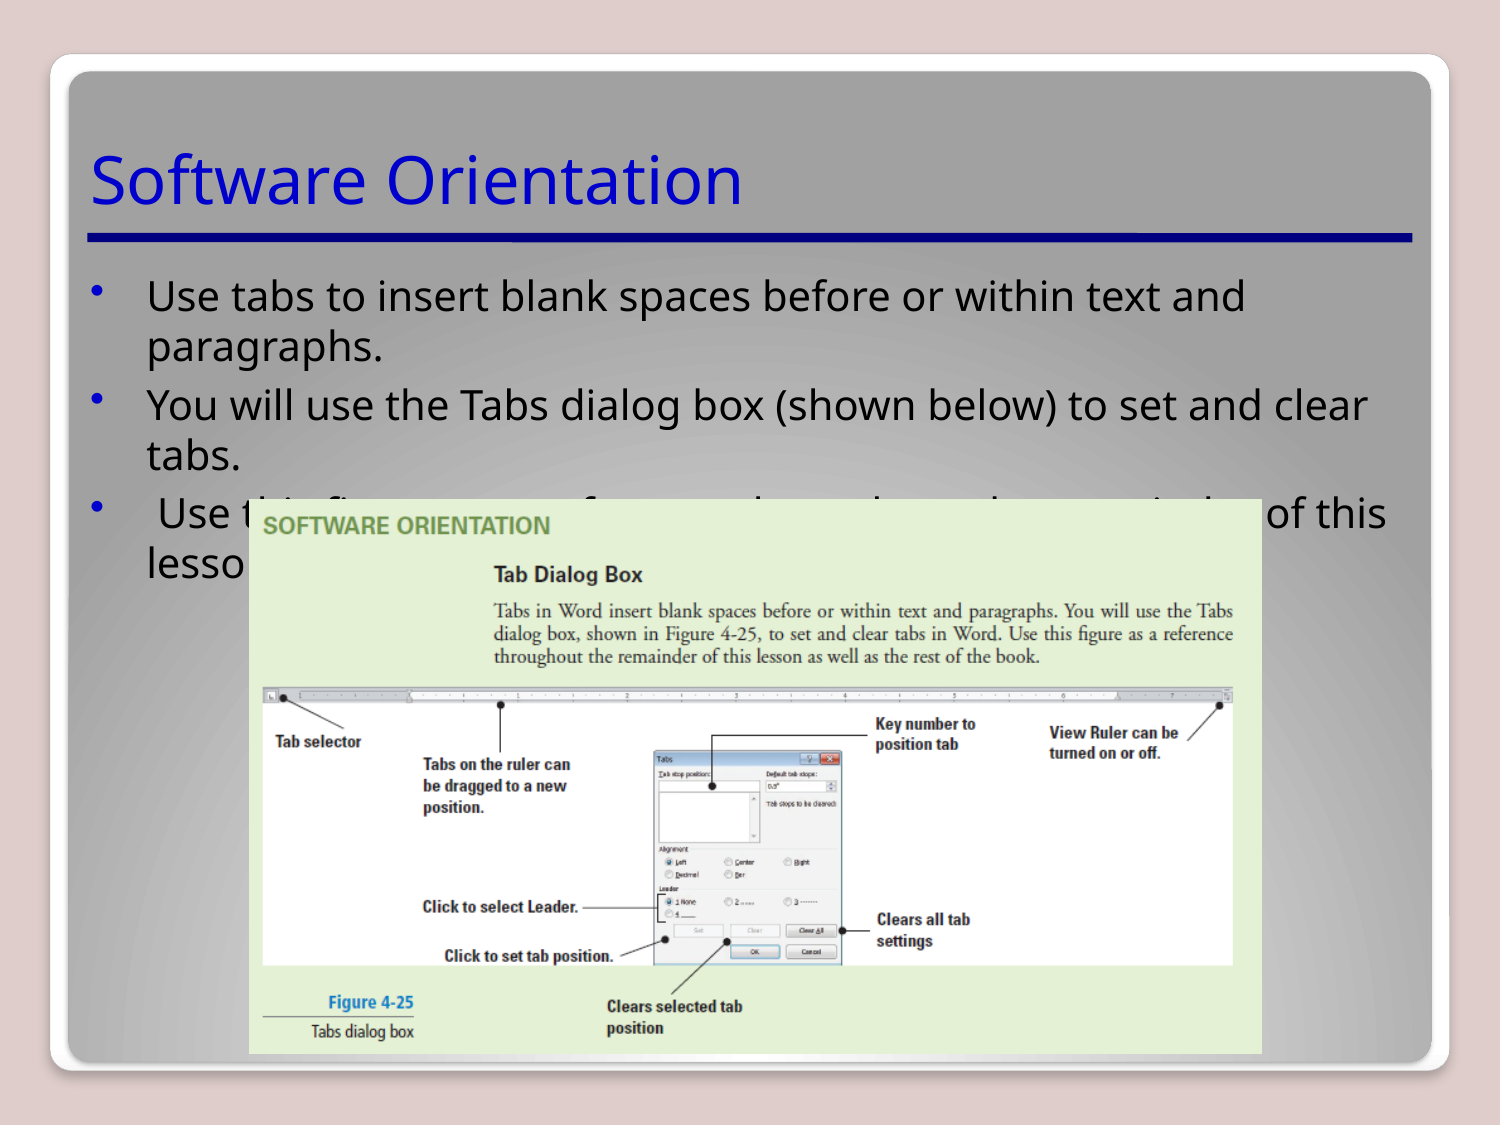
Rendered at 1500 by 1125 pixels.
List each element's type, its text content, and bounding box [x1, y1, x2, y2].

picture [249, 499, 1262, 1054]
title Software Orientation [74, 74, 1426, 226]
list Use tabs to insert blank spaces before or within text and paragraphs. You will use the Tabs dialog box (shown below) to set and clear tabs. Use this figure as a reference throughout the remainder of this lesson as well as the rest of the book. [75, 262, 1425, 1063]
